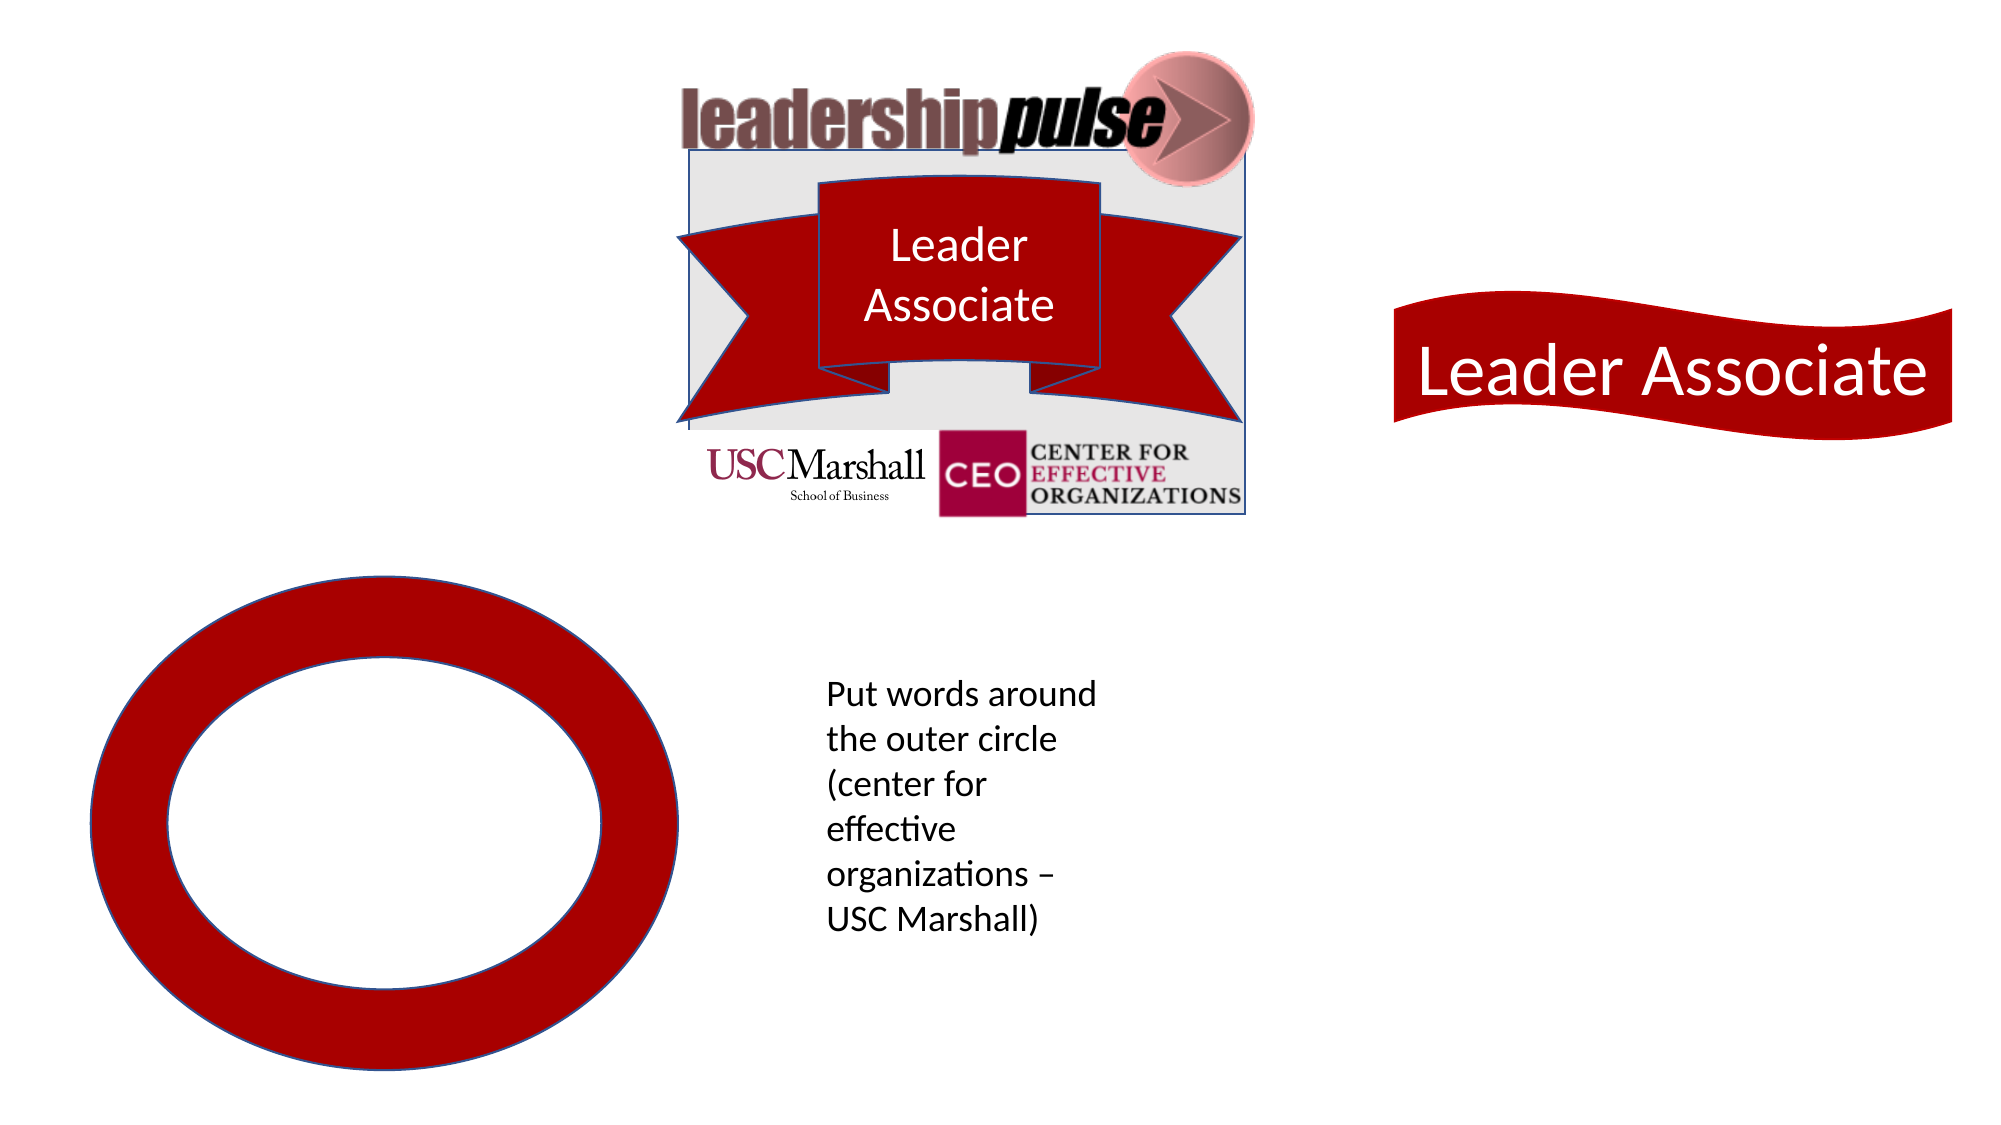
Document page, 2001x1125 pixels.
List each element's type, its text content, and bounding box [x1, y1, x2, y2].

text_box [166, 656, 603, 991]
text_box Leader Associate [1393, 290, 1953, 441]
text_box [89, 575, 679, 1072]
text_box Put words around the outer circle (center for effective organizations – USC Marshall) [811, 661, 1116, 947]
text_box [677, 51, 1255, 519]
